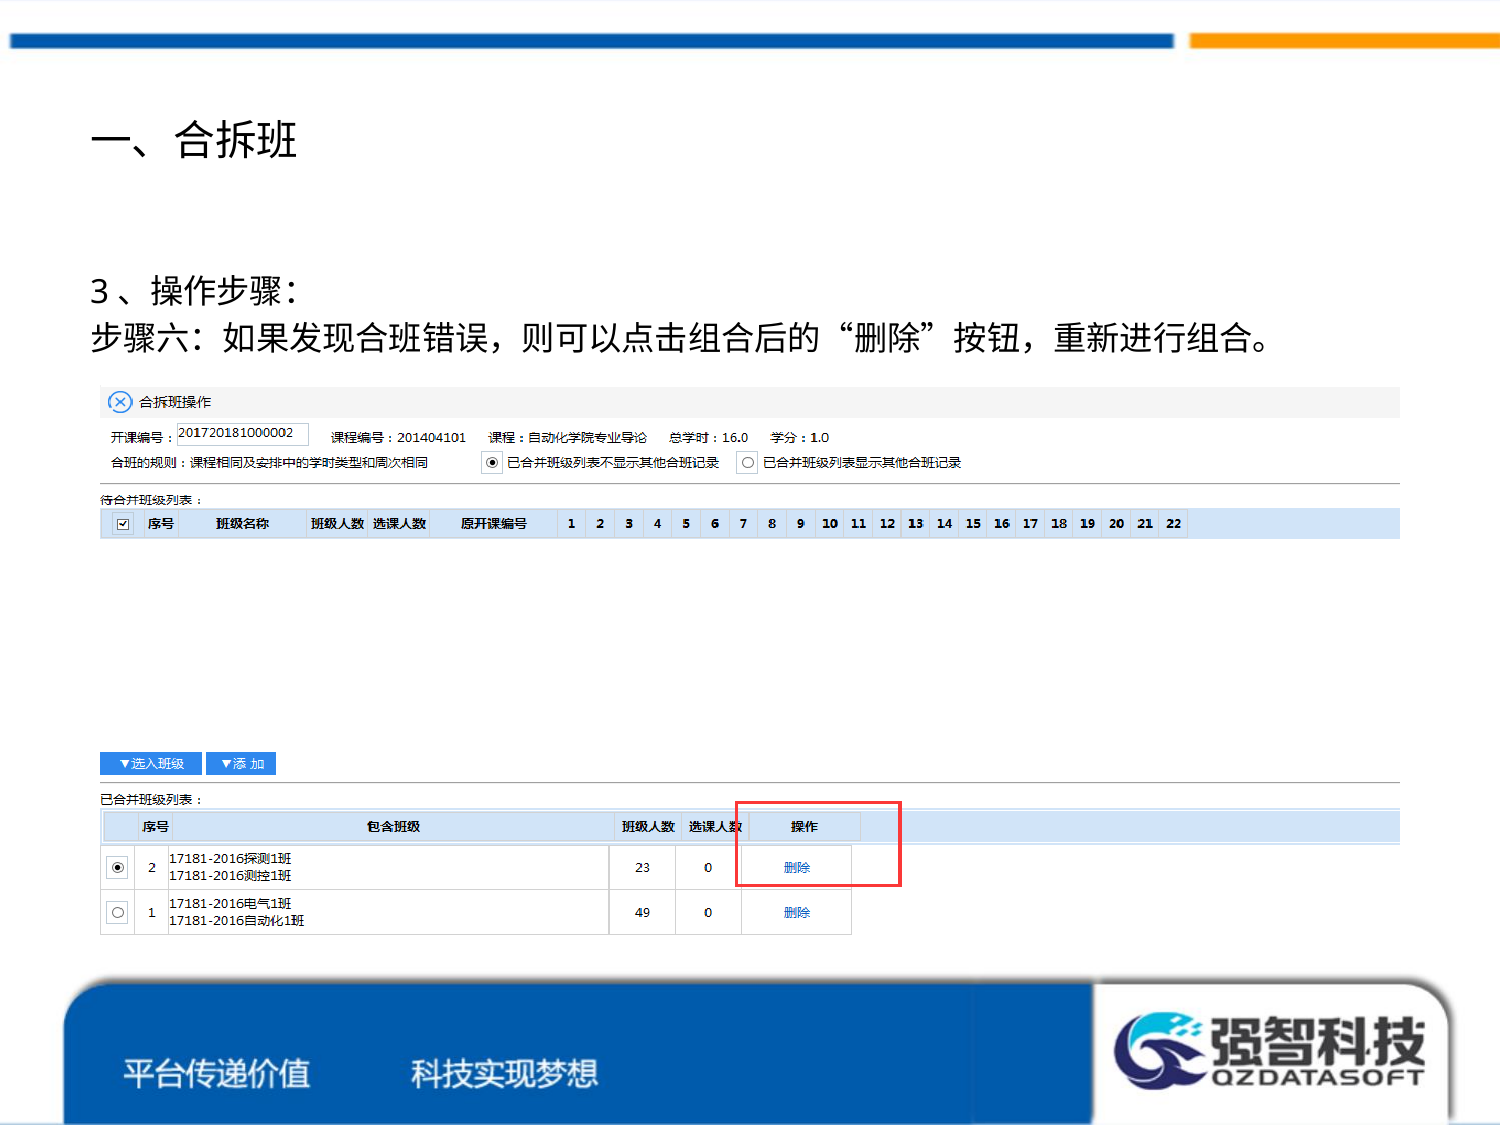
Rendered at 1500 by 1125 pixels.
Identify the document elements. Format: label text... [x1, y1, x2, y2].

picture [0, 0, 1500, 1125]
list 3、操作步骤： 步骤六：如果发现合班错误，则可以点击组合后的“删除”按钮，重新进行组合。 [74, 262, 1426, 1006]
title 一、合拆班 [74, 44, 1426, 233]
